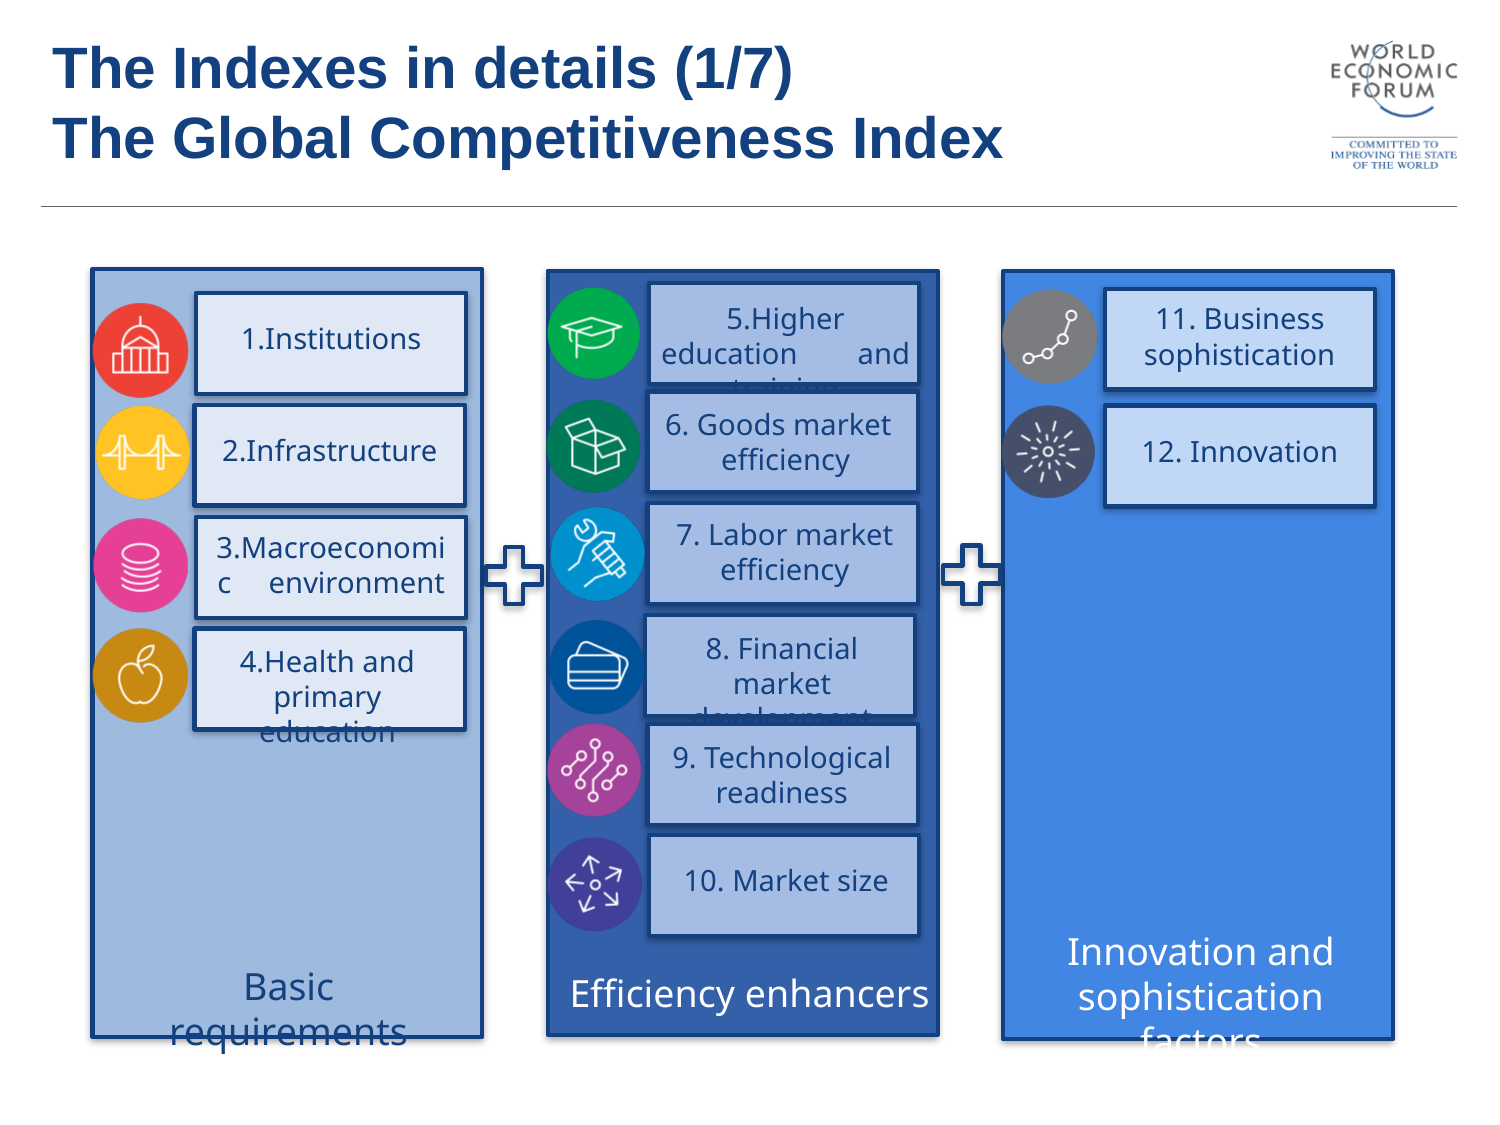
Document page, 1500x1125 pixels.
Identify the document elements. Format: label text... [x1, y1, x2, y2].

picture [1330, 39, 1458, 170]
text_box [488, 547, 531, 605]
picture [79, 288, 205, 738]
text_box [949, 545, 997, 604]
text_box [92, 268, 483, 1038]
picture [531, 271, 660, 948]
picture [986, 274, 1112, 514]
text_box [1002, 270, 1397, 1040]
text_box The Indexes in details (1/7) The Global Competitiveness Index [37, 23, 1260, 178]
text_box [547, 270, 945, 1036]
